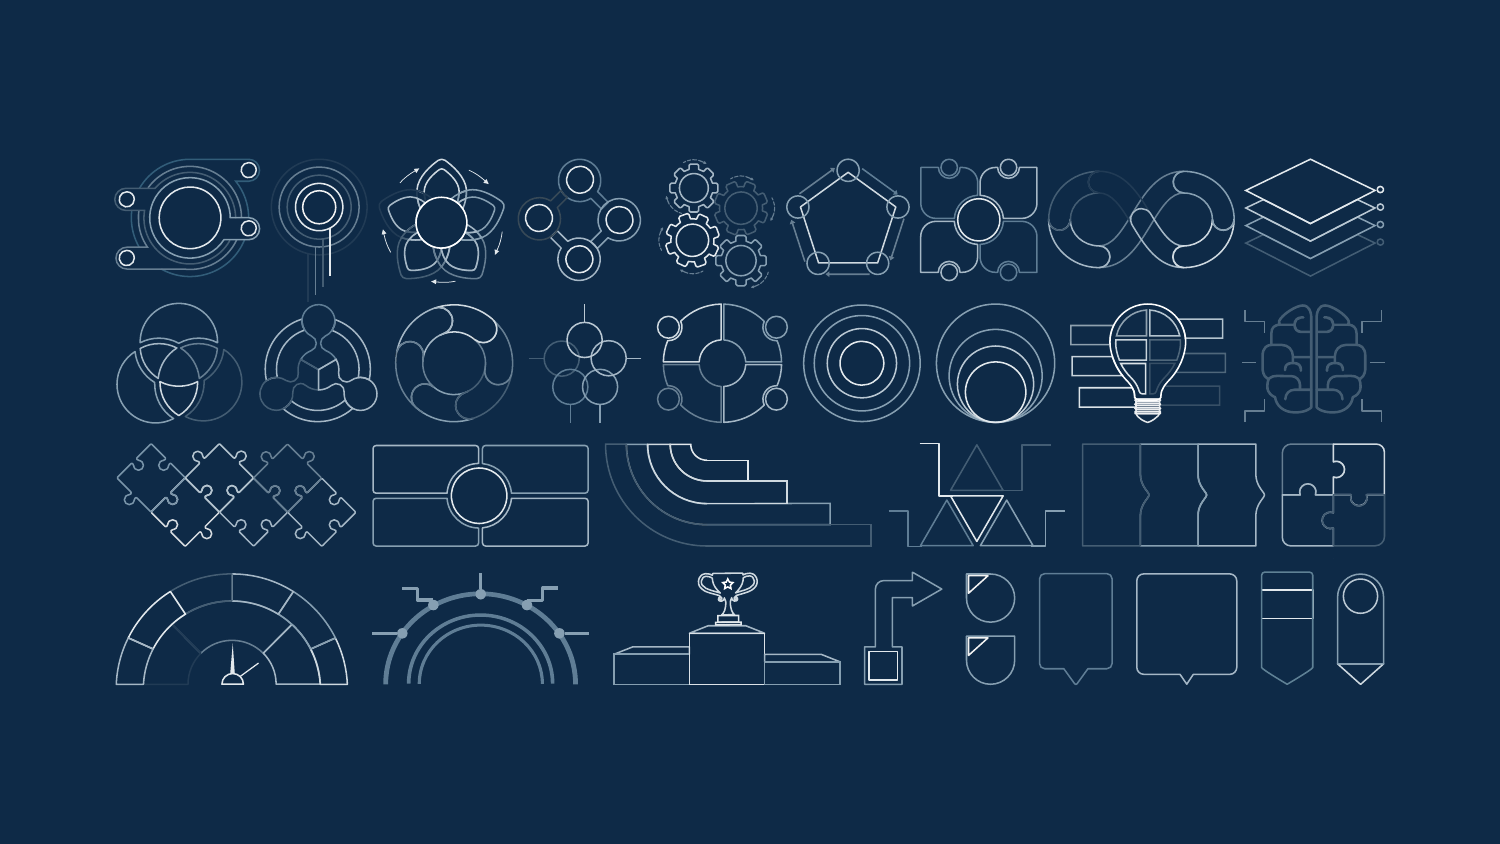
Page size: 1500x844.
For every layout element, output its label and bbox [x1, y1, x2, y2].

text_box [864, 571, 943, 685]
text_box [605, 443, 872, 547]
text_box [378, 159, 505, 294]
text_box [920, 158, 1038, 281]
text_box [657, 303, 788, 423]
text_box [613, 572, 841, 685]
text_box [803, 304, 921, 422]
text_box [271, 159, 368, 303]
text_box [966, 635, 1015, 685]
text_box [888, 443, 1066, 547]
text_box [1261, 571, 1314, 685]
text_box [395, 304, 513, 422]
text_box [1337, 573, 1384, 685]
text_box [371, 572, 590, 685]
text_box [528, 303, 642, 423]
text_box [515, 158, 647, 281]
text_box [1070, 303, 1226, 423]
text_box [1039, 573, 1113, 685]
text_box [786, 159, 910, 278]
text_box [966, 573, 1015, 623]
text_box [1281, 443, 1385, 547]
text_box [114, 159, 260, 287]
text_box [658, 159, 776, 289]
text_box [116, 443, 356, 547]
text_box [1082, 443, 1265, 547]
text_box [1245, 158, 1385, 277]
text_box [116, 573, 348, 685]
text_box [1241, 303, 1386, 423]
text_box [372, 445, 589, 547]
text_box [257, 304, 380, 422]
text_box [936, 303, 1055, 423]
text_box [1048, 170, 1235, 268]
text_box [116, 303, 243, 424]
text_box [1136, 573, 1237, 685]
